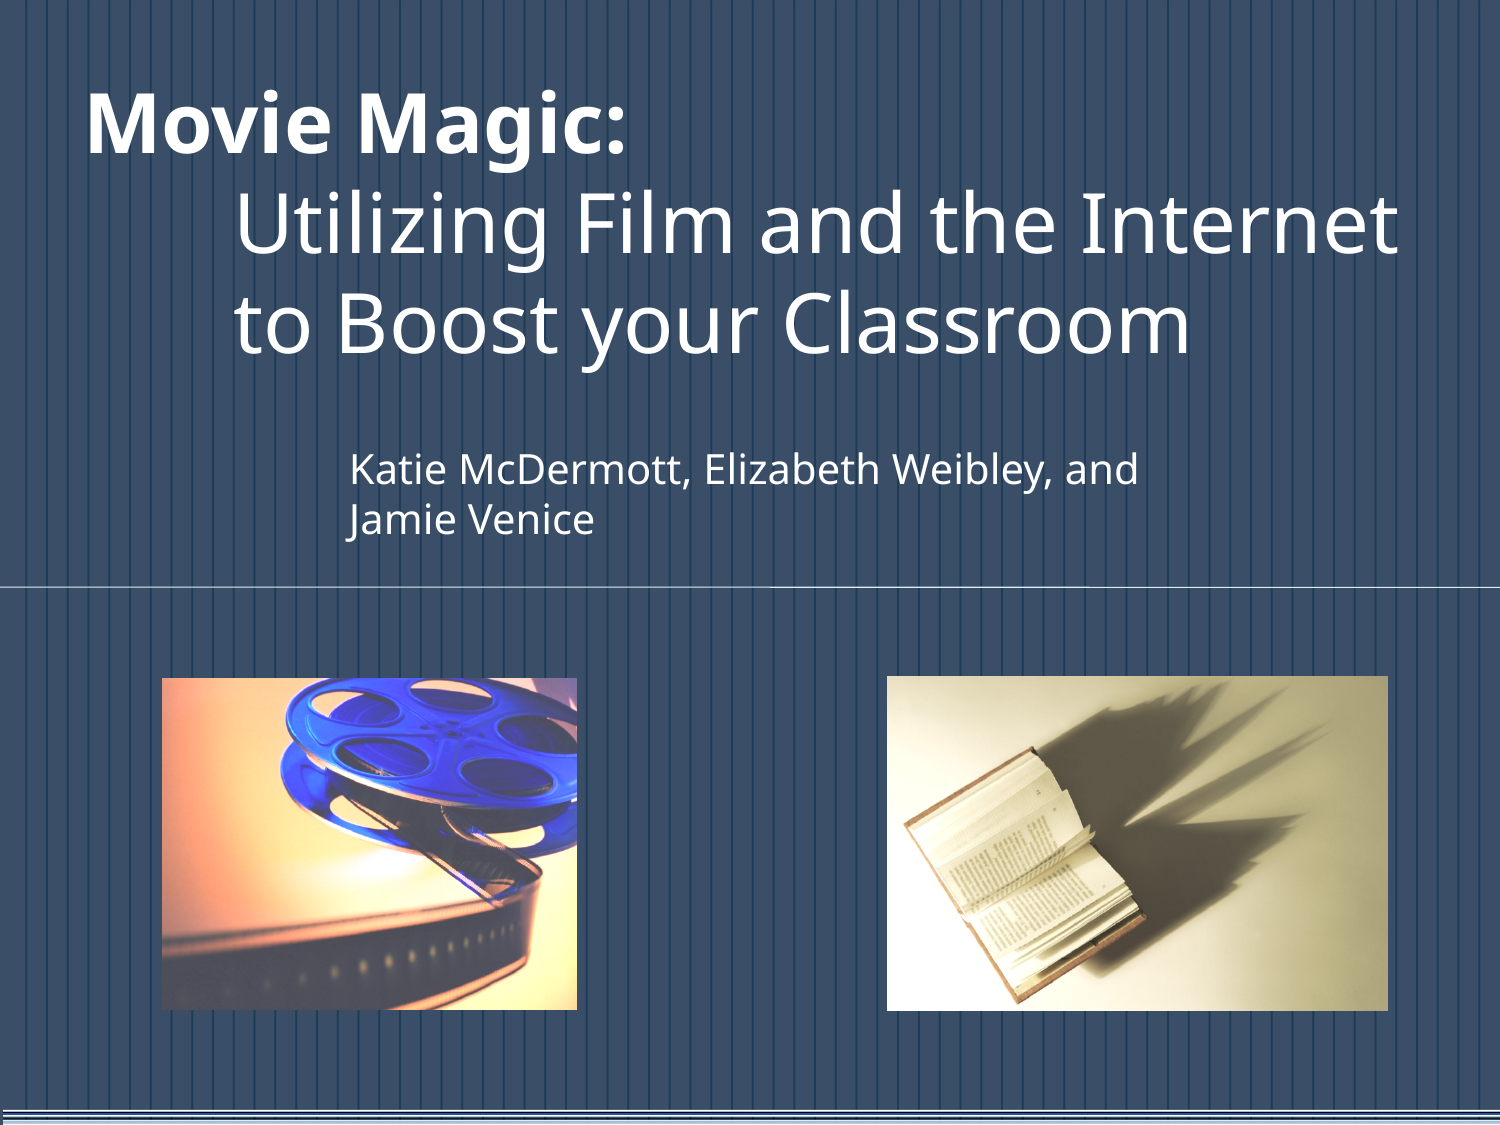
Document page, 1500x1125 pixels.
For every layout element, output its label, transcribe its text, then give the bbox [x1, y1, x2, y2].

picture [887, 676, 1388, 1011]
title Movie Magic: Utilizing Film and the Internet to Boost your Classroom [53, 24, 1447, 400]
subtitle Katie McDermott, Elizabeth Weibley, and Jamie Venice [318, 412, 1182, 600]
picture [162, 678, 577, 1010]
